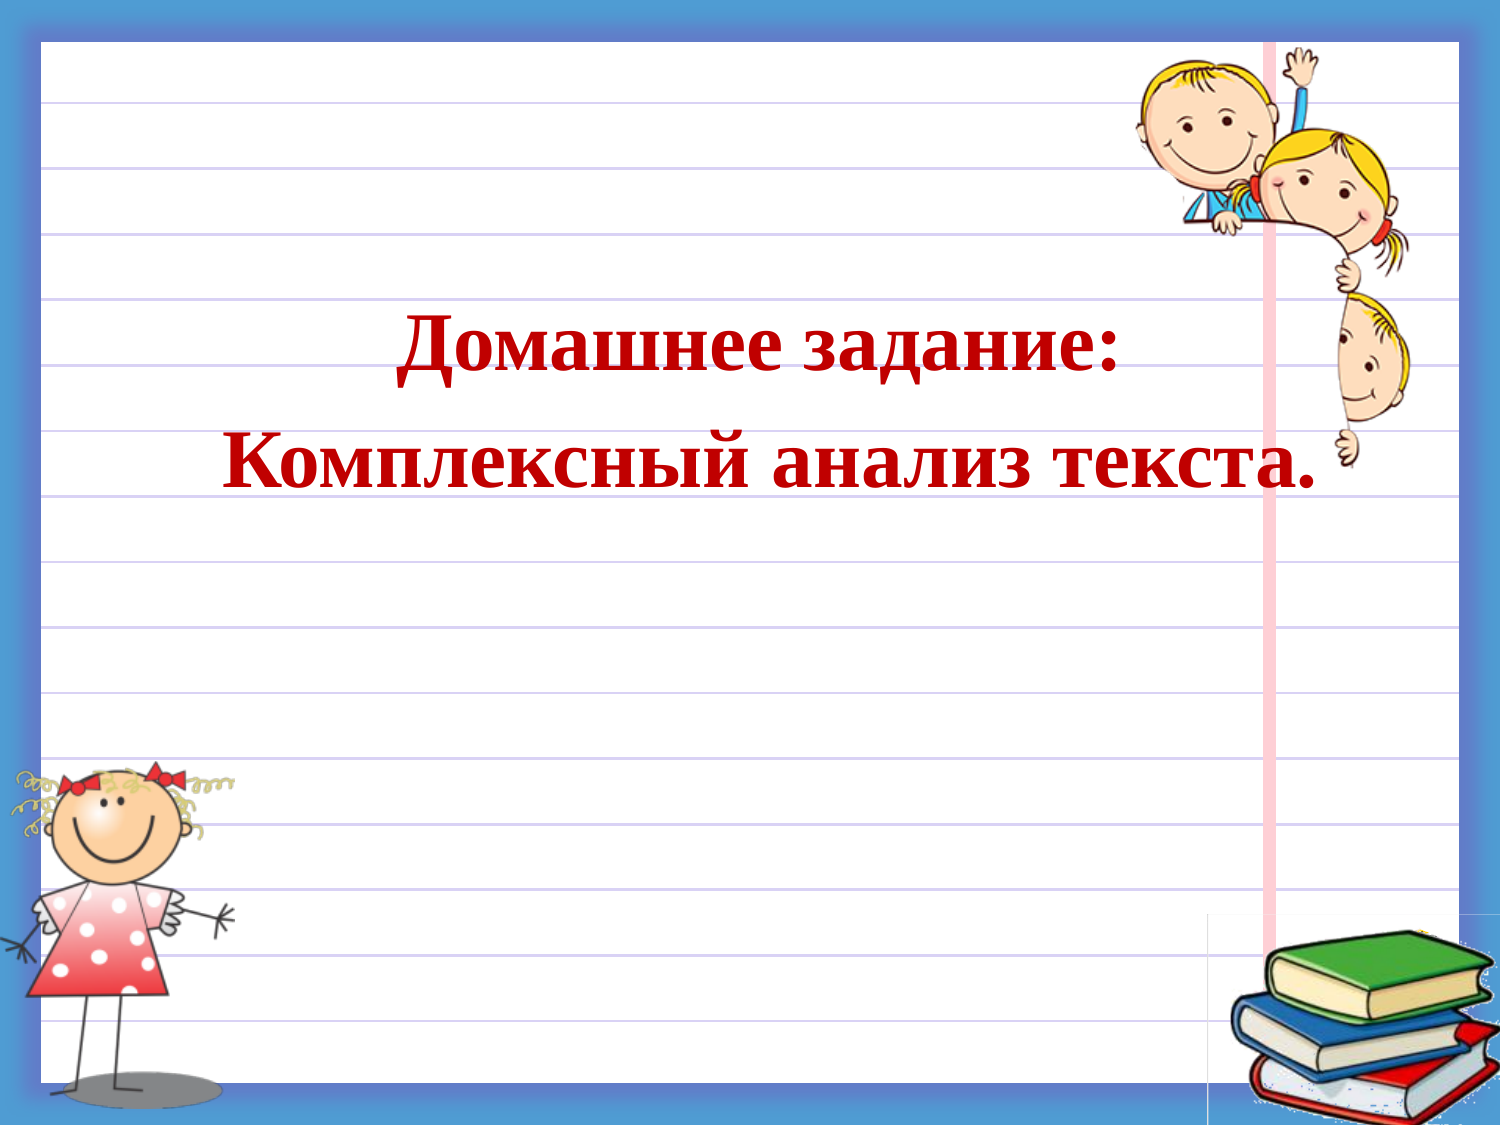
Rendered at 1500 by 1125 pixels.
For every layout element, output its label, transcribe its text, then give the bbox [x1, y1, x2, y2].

picture [0, 42, 1500, 1125]
list Домашнее задание: Комплексный анализ текста. [82, 90, 1459, 1012]
